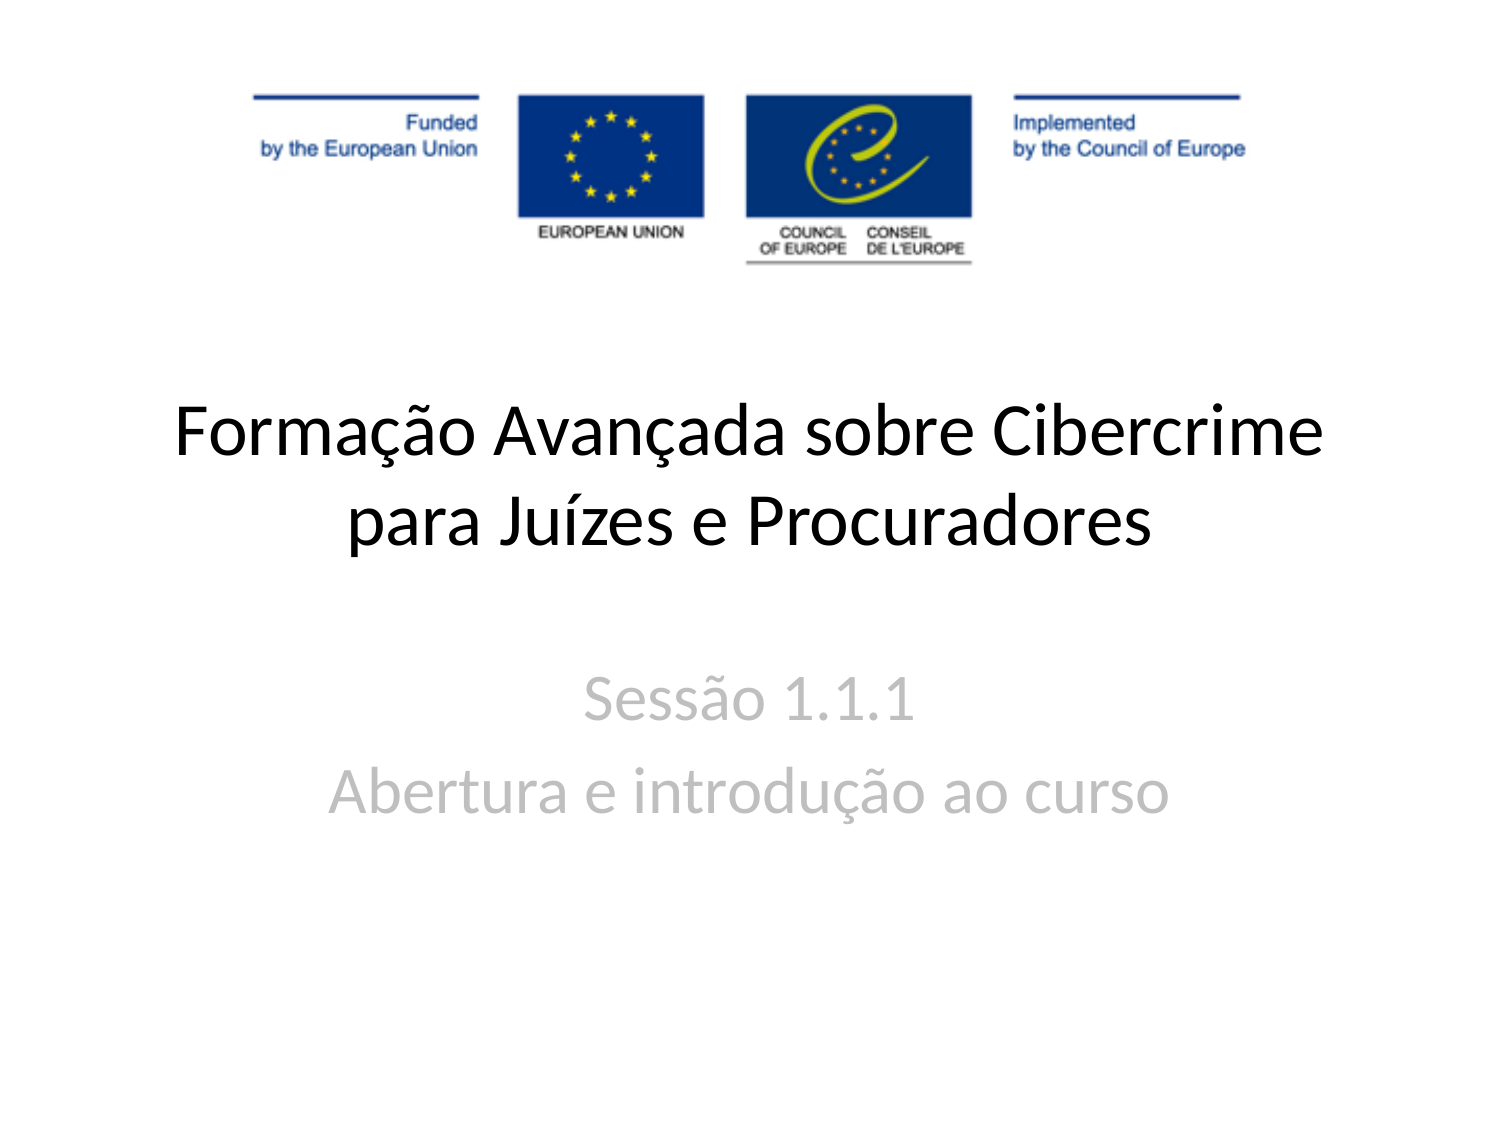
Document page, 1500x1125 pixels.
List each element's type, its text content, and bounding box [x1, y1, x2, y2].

picture [248, 90, 1252, 273]
title Formação Avançada sobre Cibercrime para Juízes e Procuradores [112, 349, 1388, 591]
text_box Sessão 1.1.1 Abertura e introdução ao curso [224, 645, 1275, 934]
